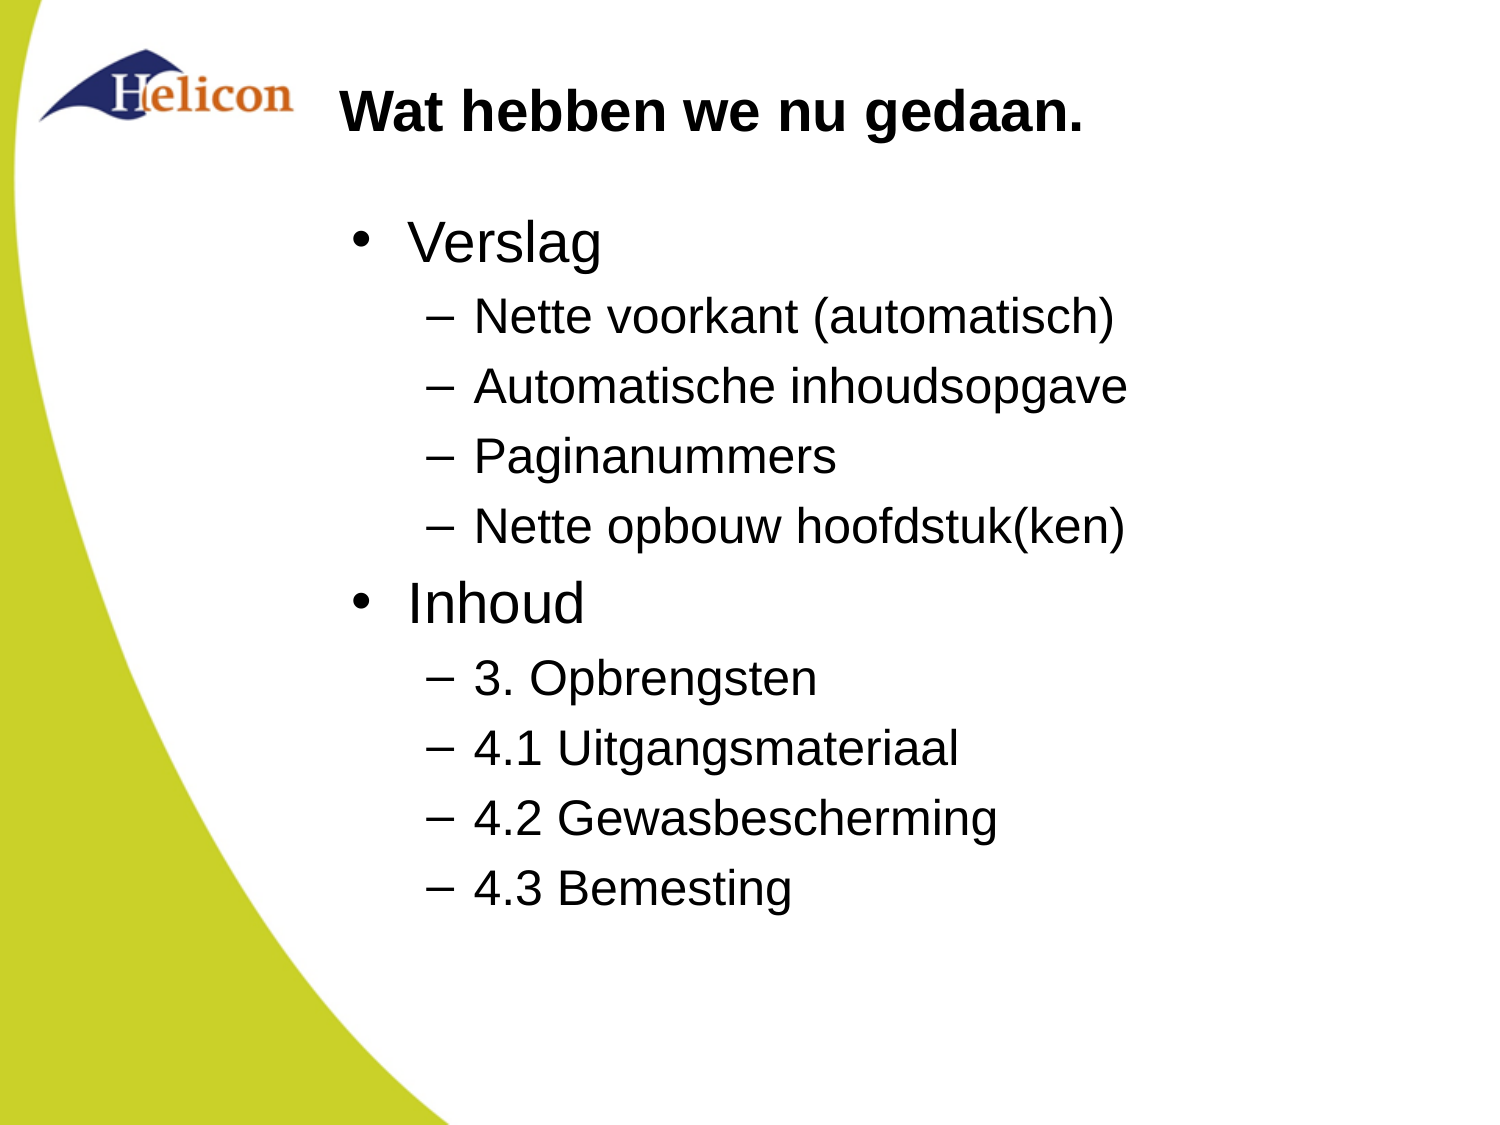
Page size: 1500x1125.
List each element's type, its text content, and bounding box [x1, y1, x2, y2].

title Wat hebben we nu gedaan. [324, 54, 1415, 161]
picture [0, 0, 1500, 1125]
list Verslag Nette voorkant (automatisch) Automatische inhoudsopgave Paginanummers Nette opbouw hoofdstuk(ken) Inhoud 3. Opbrengsten 4.1 Uitgangsmateriaal 4.2 Gewasbescherming 4.3 Bemesting [336, 196, 1425, 1005]
